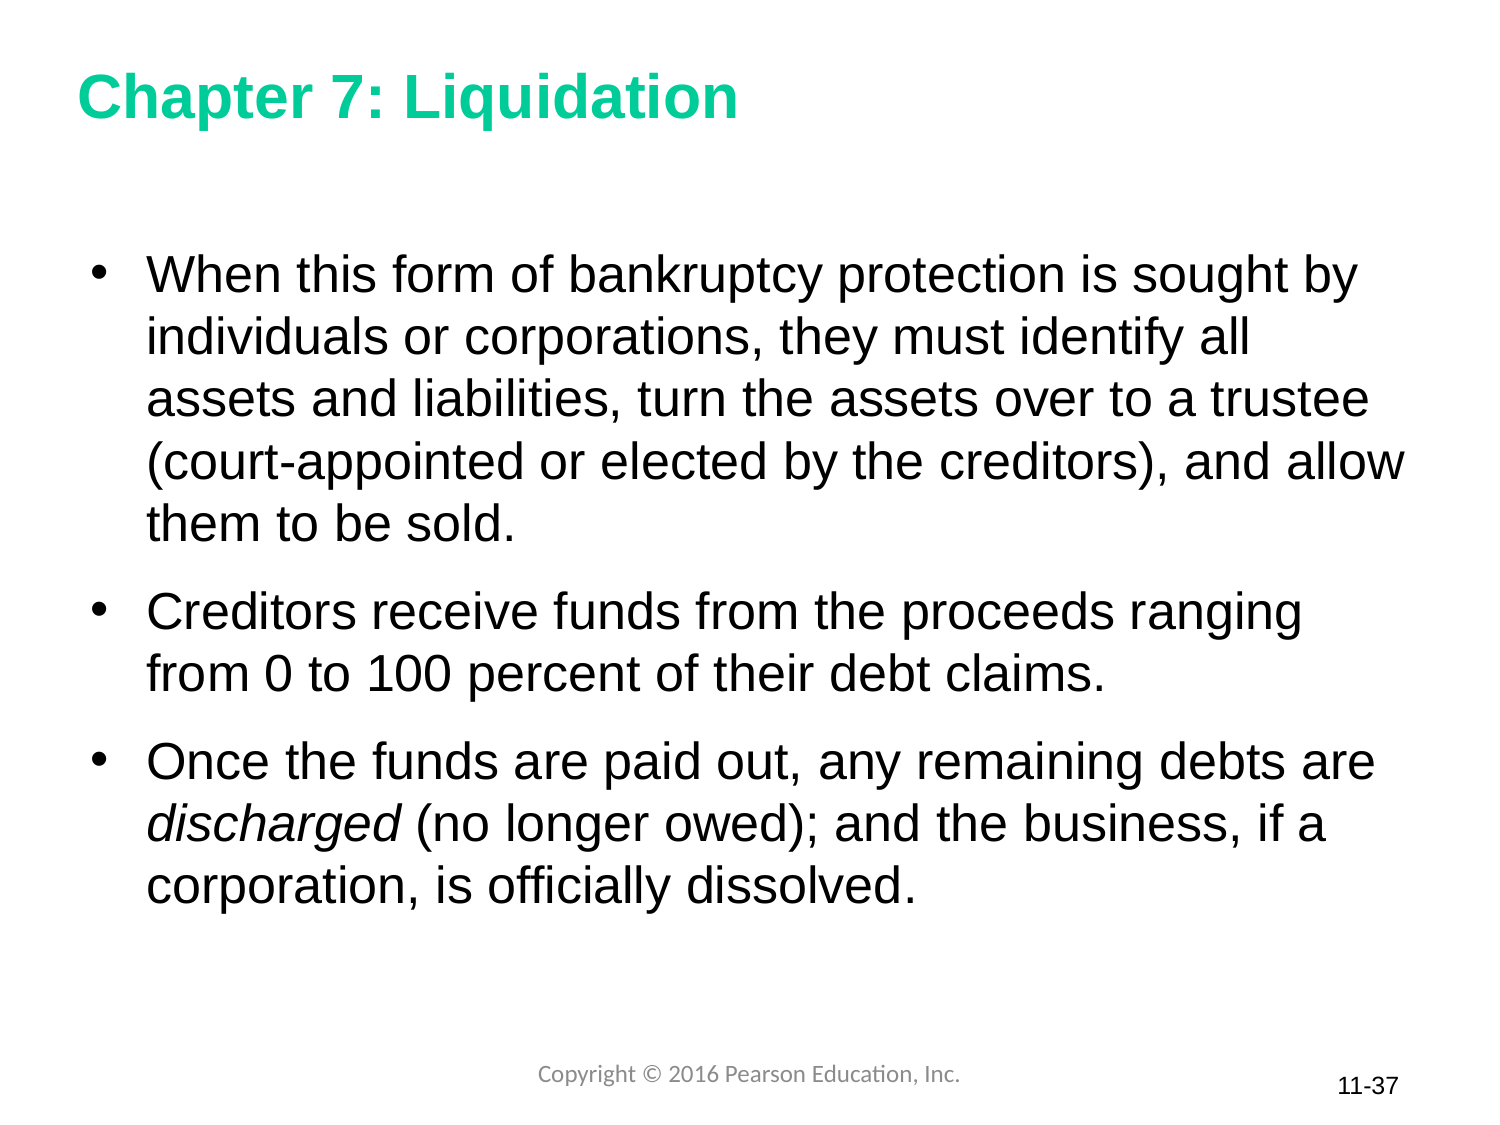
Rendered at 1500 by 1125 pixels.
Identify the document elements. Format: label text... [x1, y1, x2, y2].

title Chapter 7: Liquidation [62, 0, 1413, 188]
footer Copyright © 2016 Pearson Education, Inc. [512, 1042, 988, 1103]
list When this form of bankruptcy protection is sought by individuals or corporations, they must identify all assets and liabilities, turn the assets over to a trustee (court-appointed or elected by the creditors), and allow them to be sold. Creditors receive funds from the proceeds ranging from 0 to 100 percent of their debt claims. Once the funds are paid out, any remaining debts are discharged (no longer owed); and the business, if a corporation, is officially dissolved. [75, 232, 1425, 1113]
